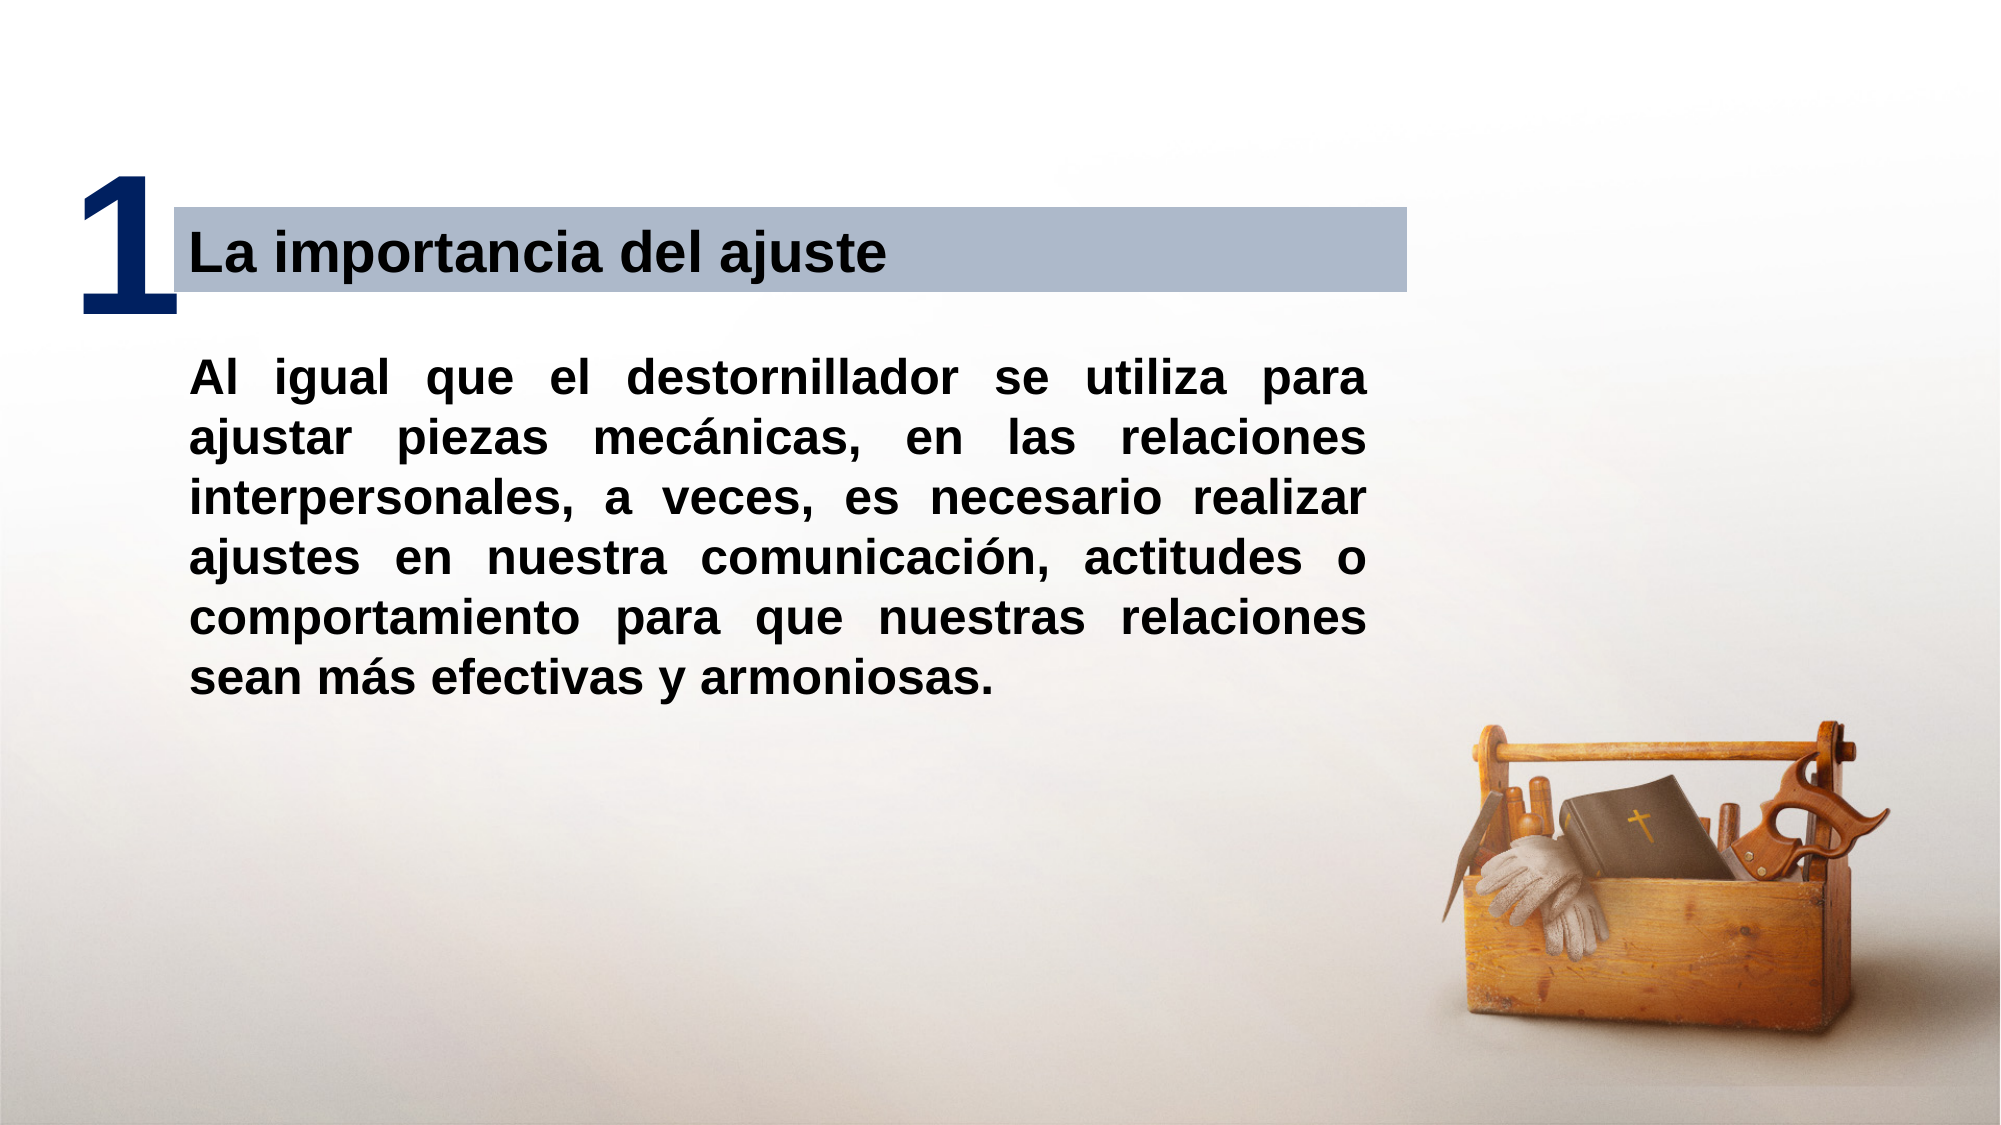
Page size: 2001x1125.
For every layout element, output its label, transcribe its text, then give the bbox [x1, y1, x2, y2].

picture [0, 0, 2001, 1125]
text_box 1 [56, 107, 150, 362]
text_box Al igual que el destornillador se utiliza para ajustar piezas mecánicas, en las relaciones interpersonales, a veces, es necesario realizar ajustes en nuestra comunicación, actitudes o comportamiento para que nuestras relaciones sean más efectivas y armoniosas. [174, 336, 1383, 712]
text_box La importancia del ajuste [174, 207, 1407, 292]
